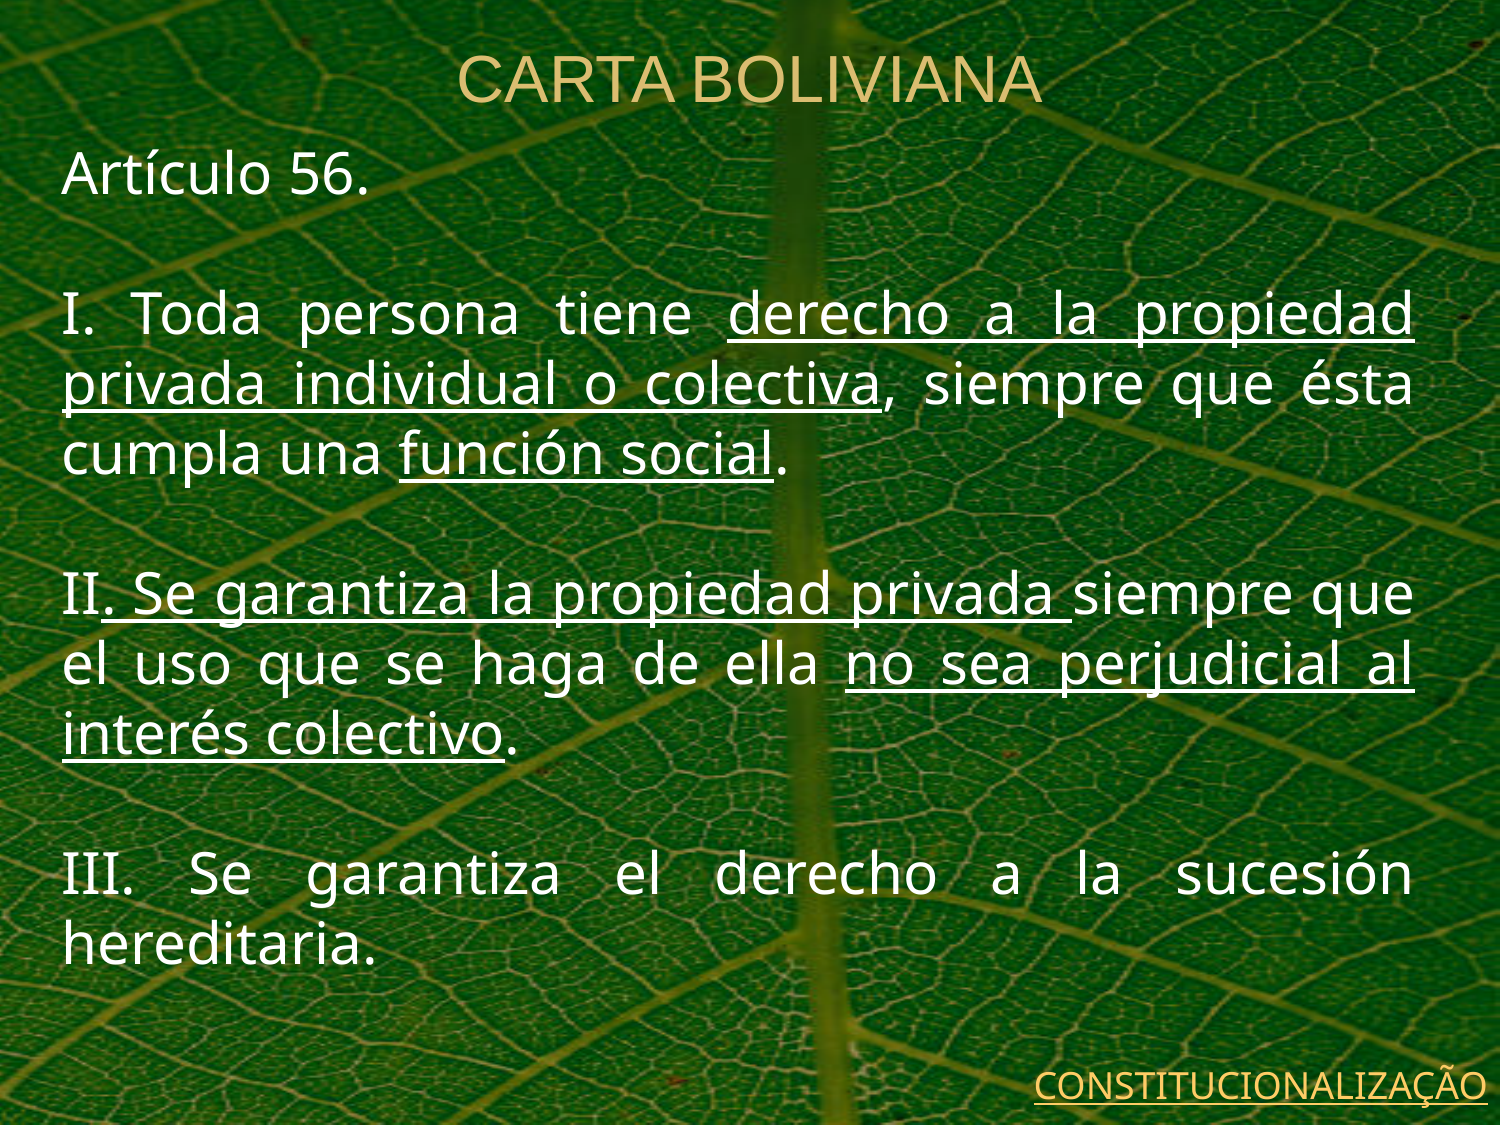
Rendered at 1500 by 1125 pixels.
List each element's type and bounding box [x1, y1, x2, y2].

list [0, 0, 1500, 1125]
